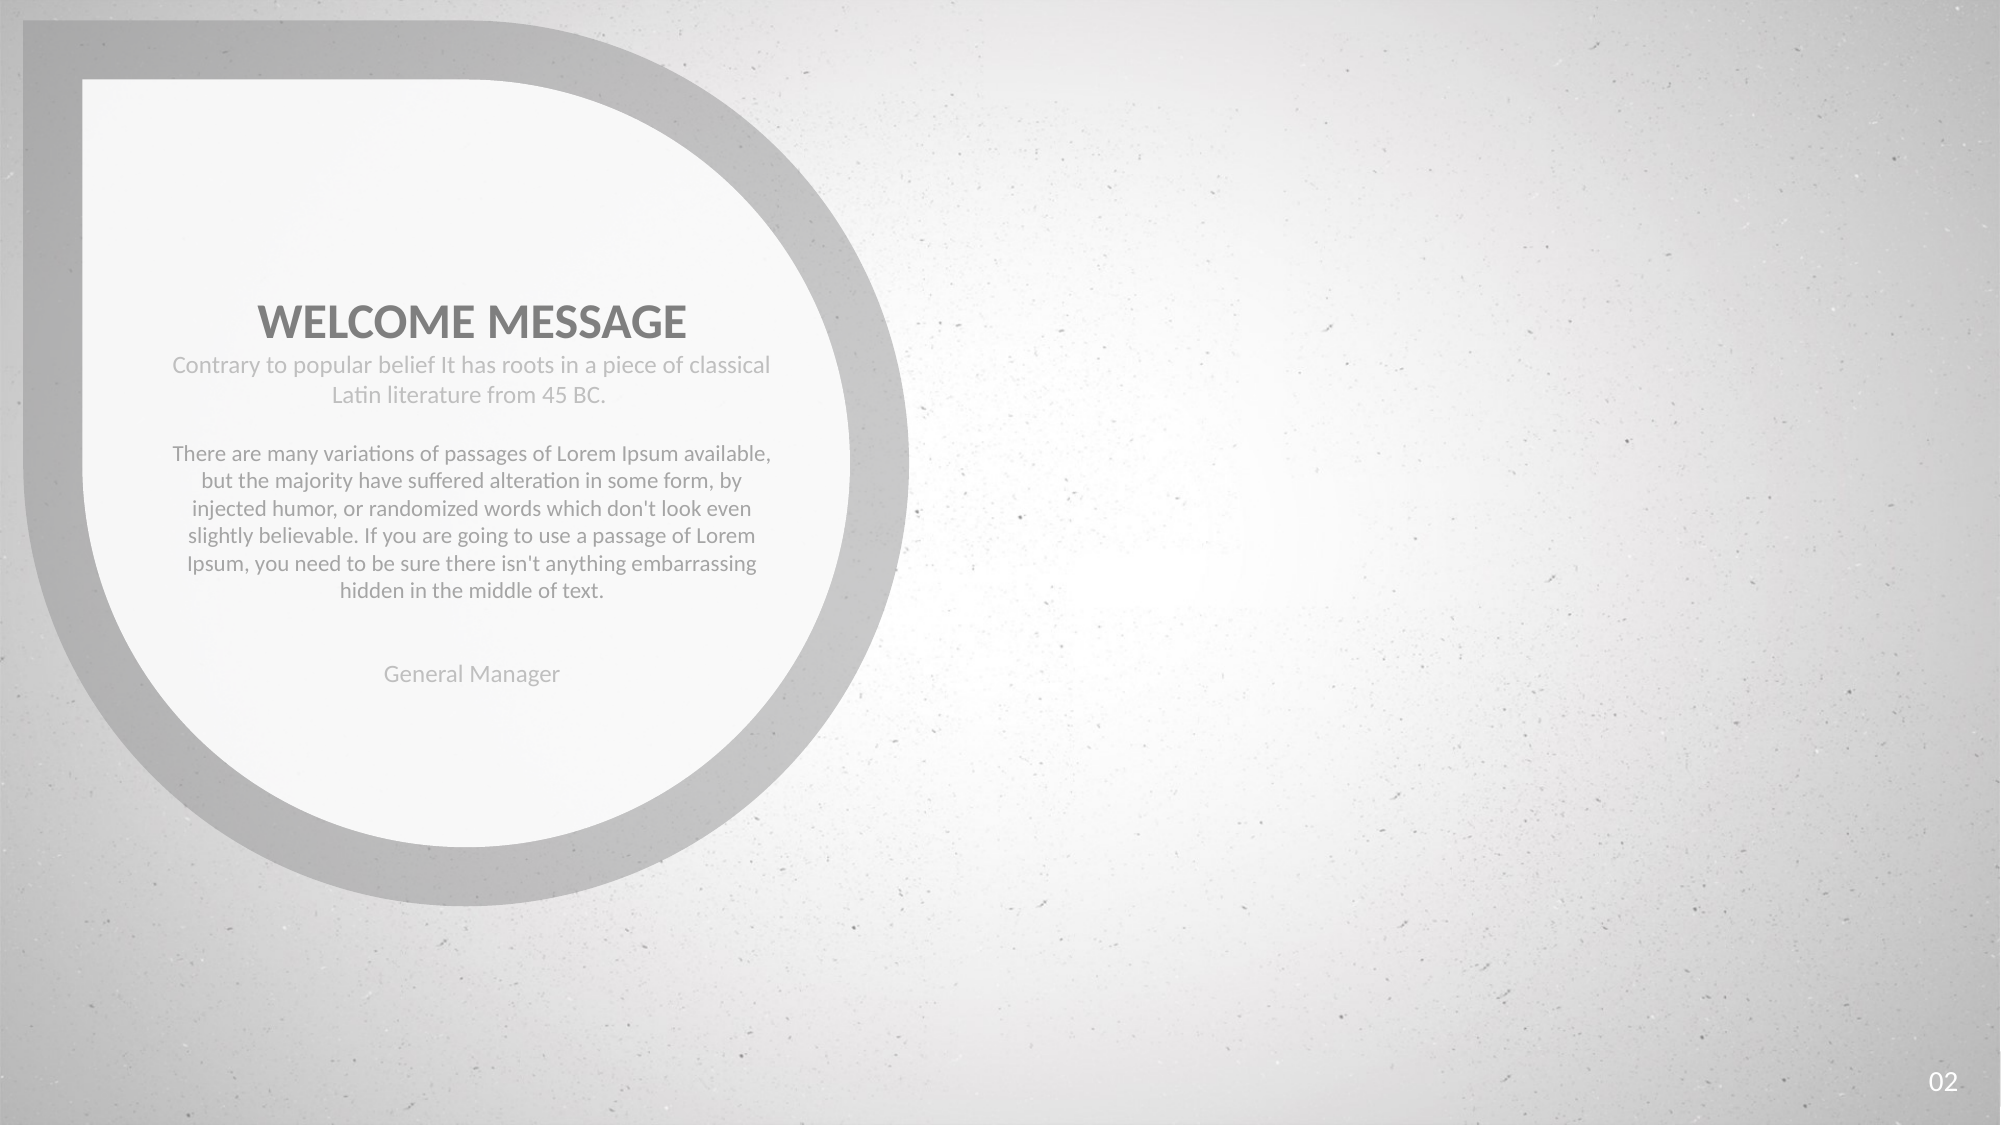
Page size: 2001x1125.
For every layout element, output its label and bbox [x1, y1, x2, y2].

picture [0, 0, 2000, 1125]
text_box [22, 20, 910, 907]
